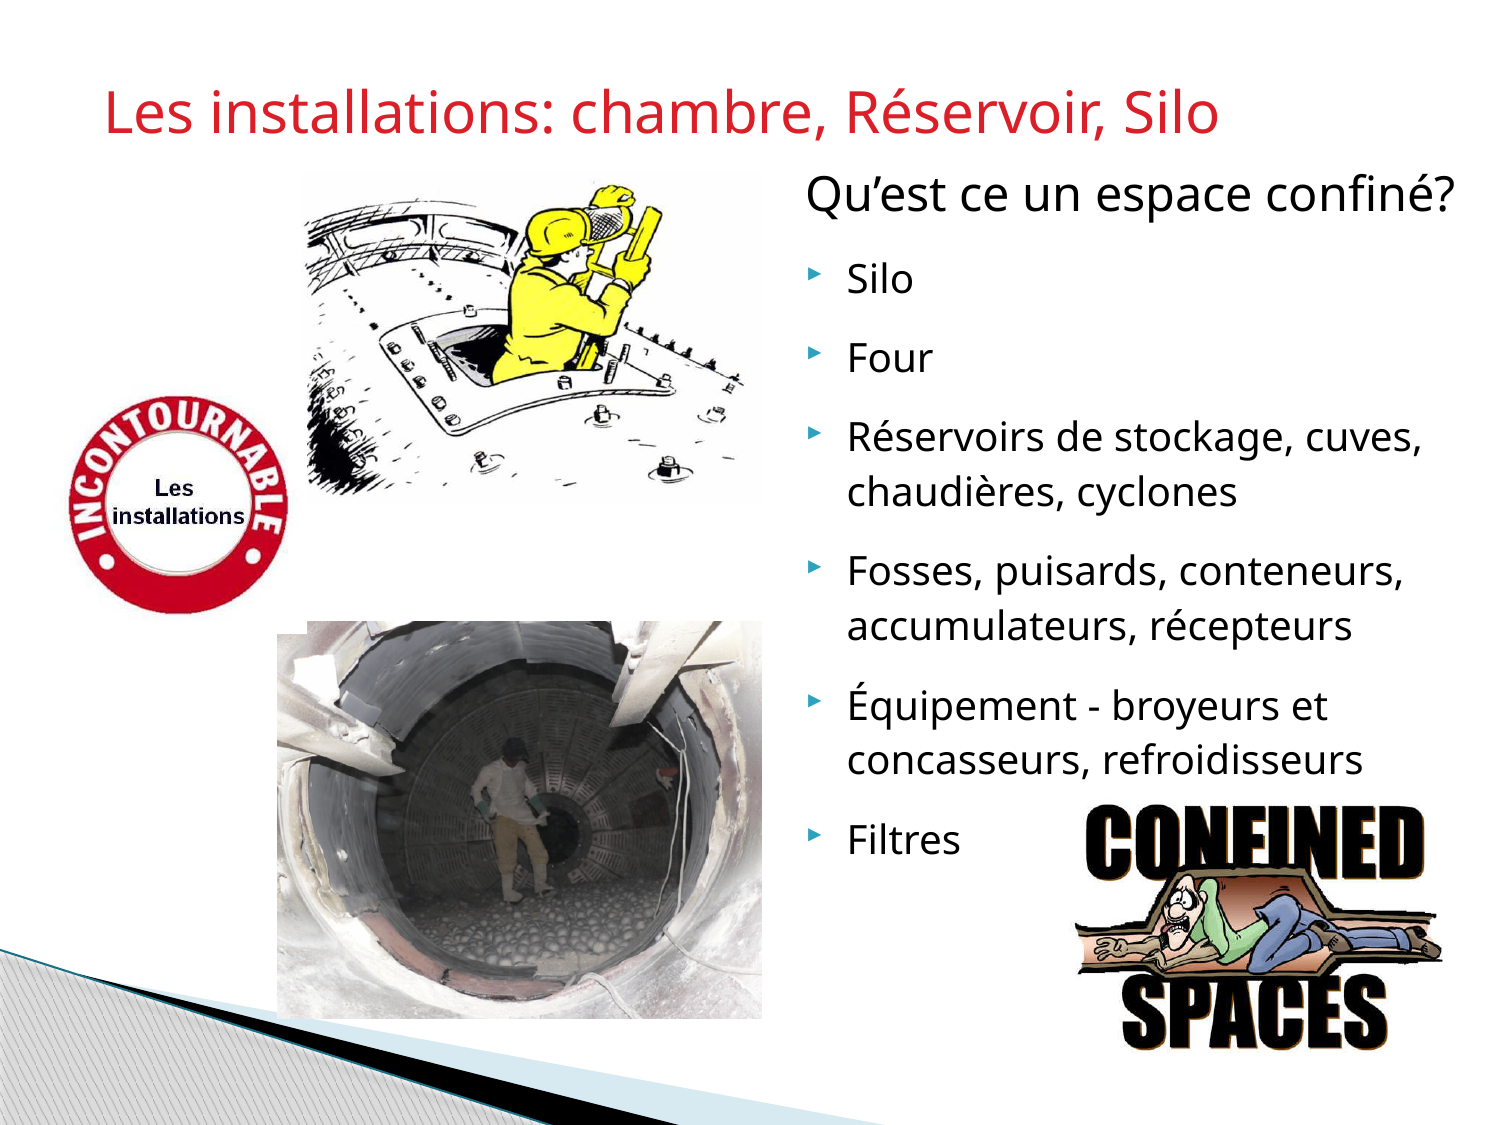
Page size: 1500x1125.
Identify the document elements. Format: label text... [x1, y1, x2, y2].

picture [1068, 798, 1447, 1054]
text_box Les installations: chambre, Réservoir, Silo [88, 67, 1461, 153]
list Qu’est ce un espace confiné? Silo Four Réservoirs de stockage, cuves, chaudières, cyclones Fosses, puisards, conteneurs, accumulateurs, récepteurs Équipement - broyeurs et concasseurs, refroidisseurs Filtres [773, 152, 1484, 885]
picture [40, 172, 763, 1020]
